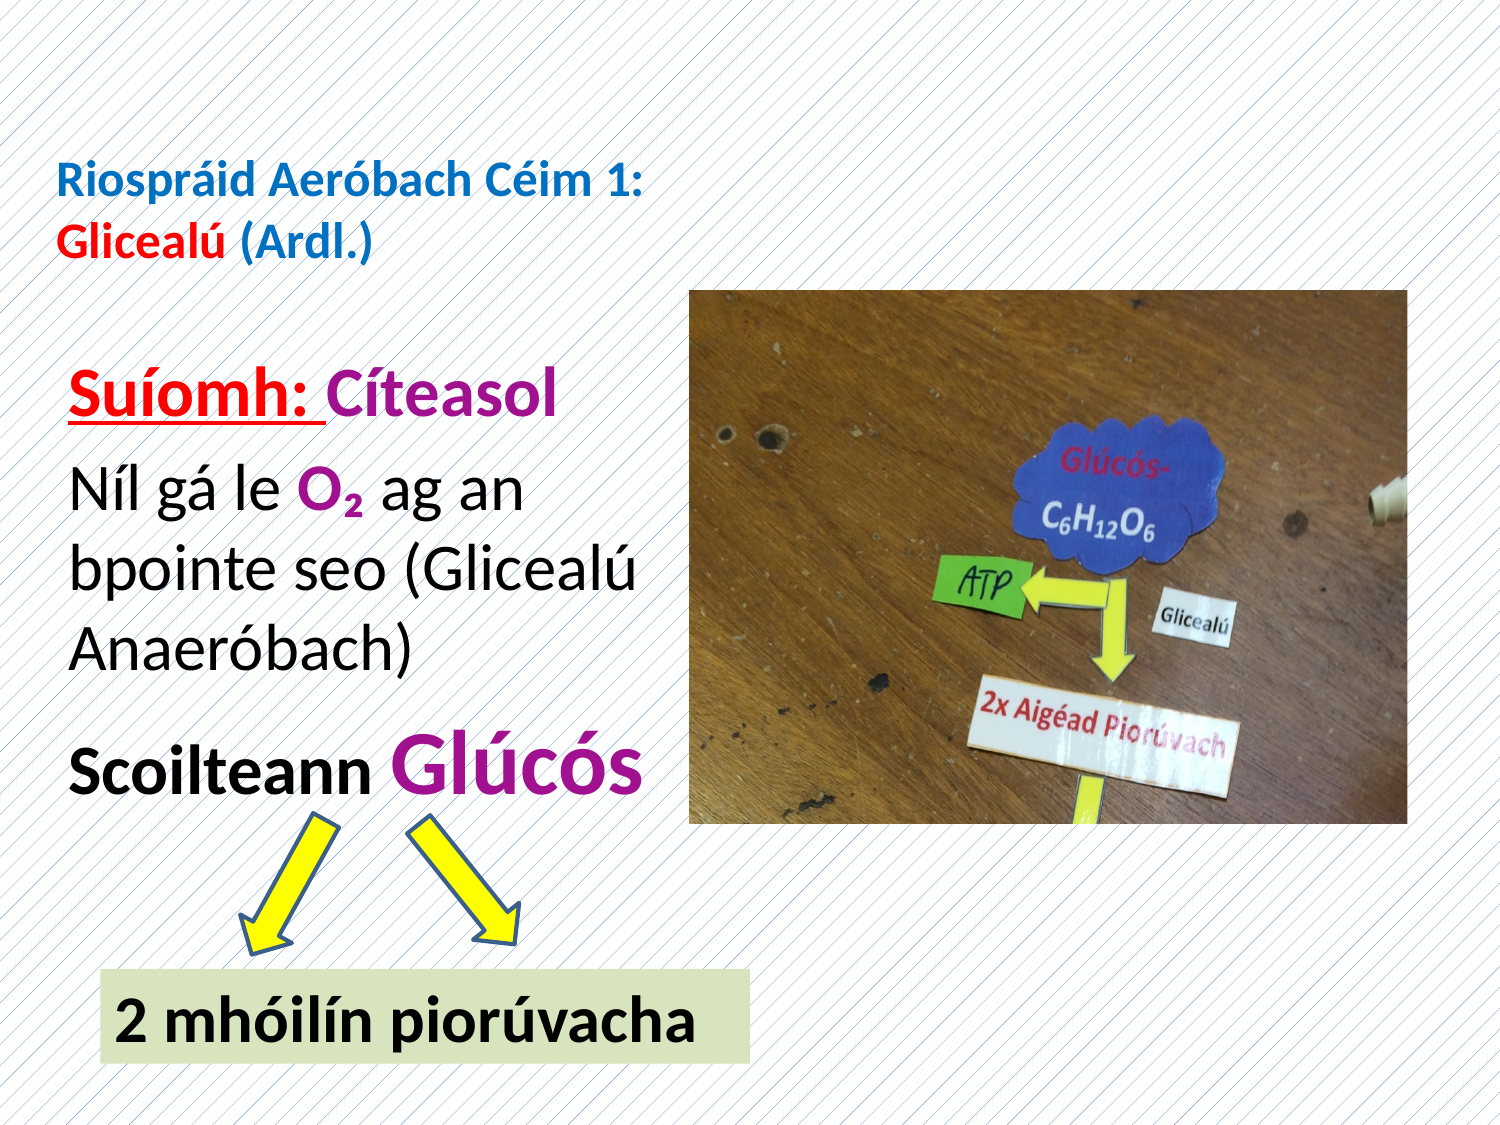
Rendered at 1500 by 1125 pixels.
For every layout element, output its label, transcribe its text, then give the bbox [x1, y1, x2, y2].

picture [489, 290, 1408, 824]
text_box [405, 813, 522, 947]
title Riospráid Aeróbach Céim 1: Glicealú (Ardl.) [41, 137, 1500, 338]
list Suíomh: Cíteasol Níl gá le O₂ ag an bpointe seo (Glicealú Anaeróbach) Scoilteann Glúcós [53, 338, 750, 1071]
text_box [238, 811, 341, 957]
text_box 2 mhóilín piorúvacha [100, 968, 750, 1064]
